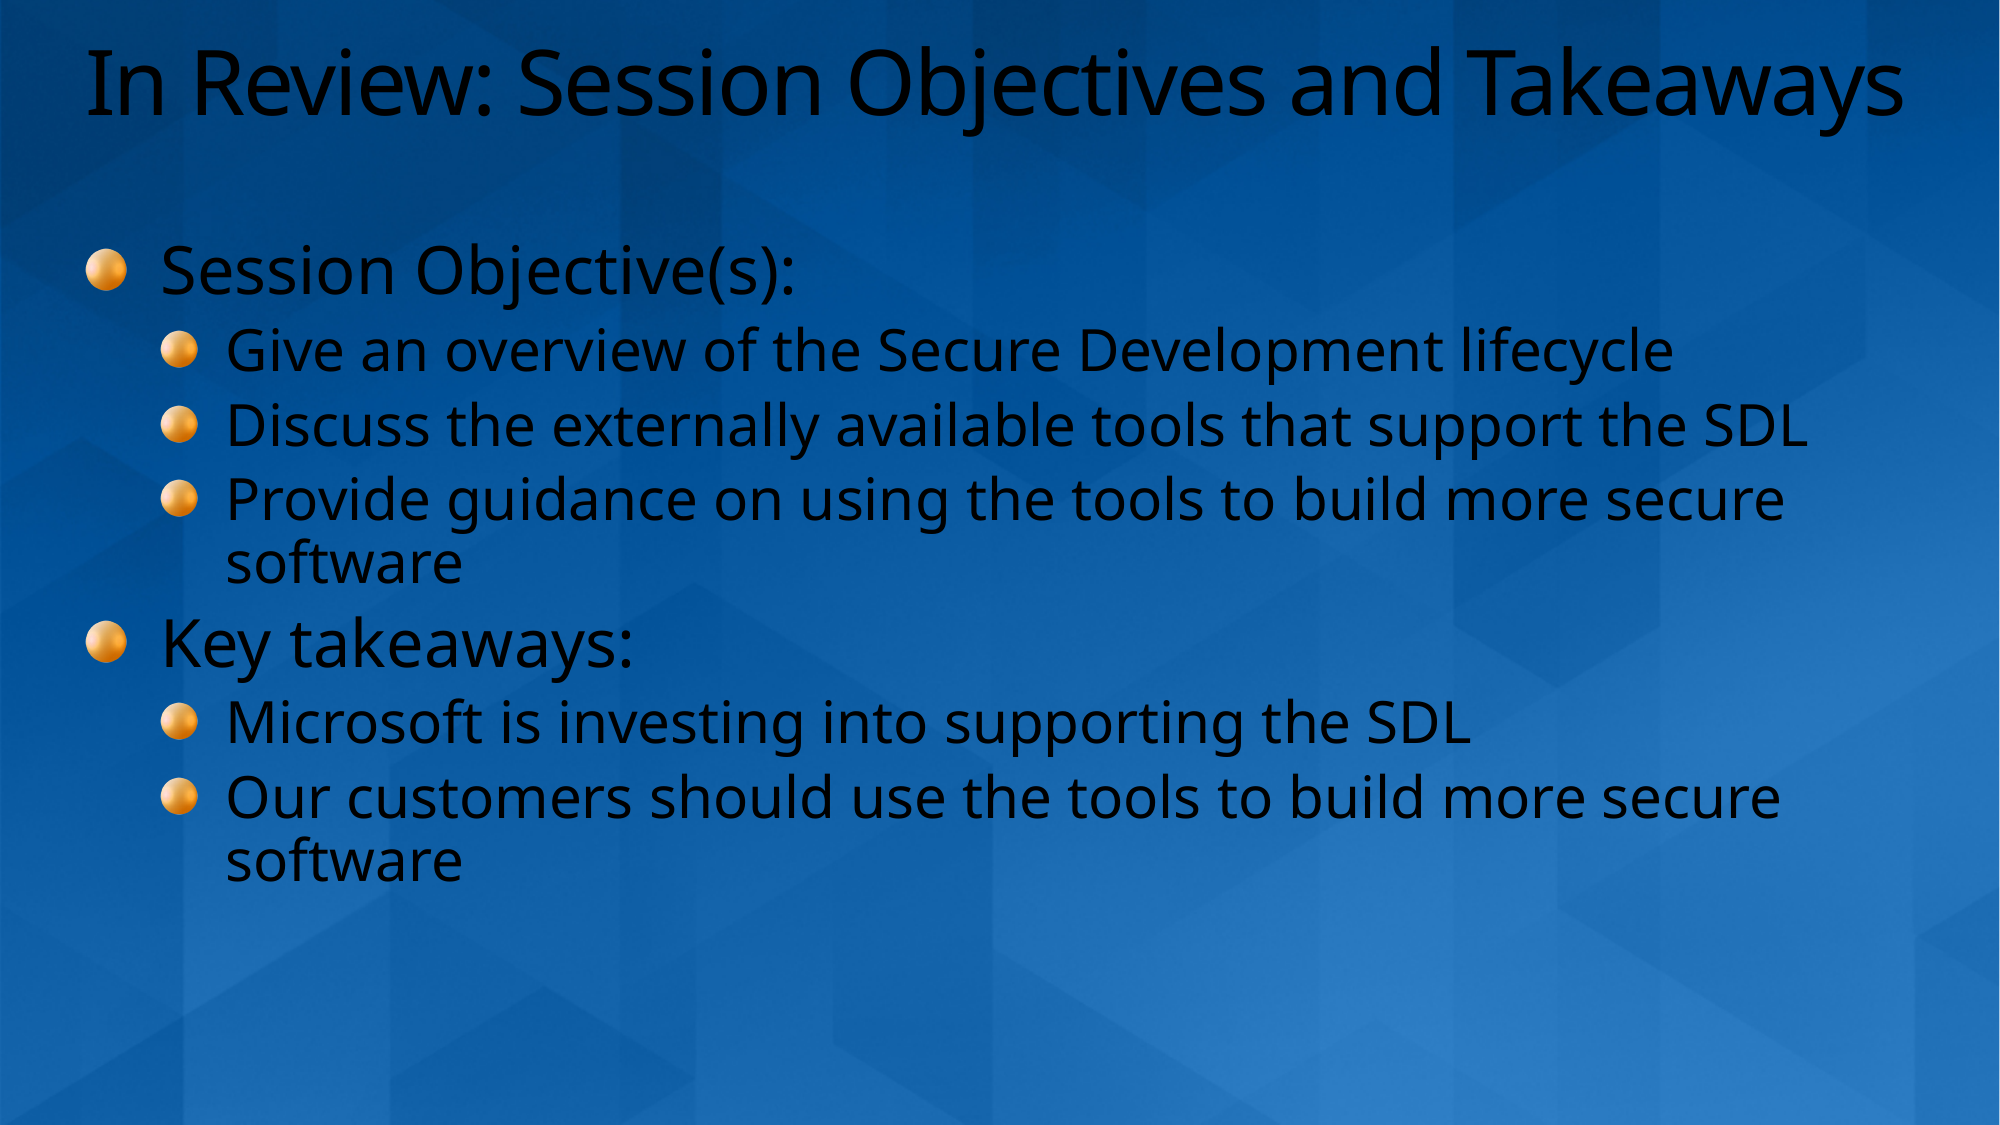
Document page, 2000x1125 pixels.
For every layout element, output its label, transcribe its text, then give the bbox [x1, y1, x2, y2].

list Session Objective(s): Give an overview of the Secure Development lifecycle Discuss the externally available tools that support the SDL Provide guidance on using the tools to build more secure software Key takeaways: Microsoft is investing into supporting the SDL Our customers should use the tools to build more secure software [85, 237, 1914, 1004]
title In Review: Session Objectives and Takeaways [85, 37, 1914, 138]
picture [0, 0, 2000, 1125]
